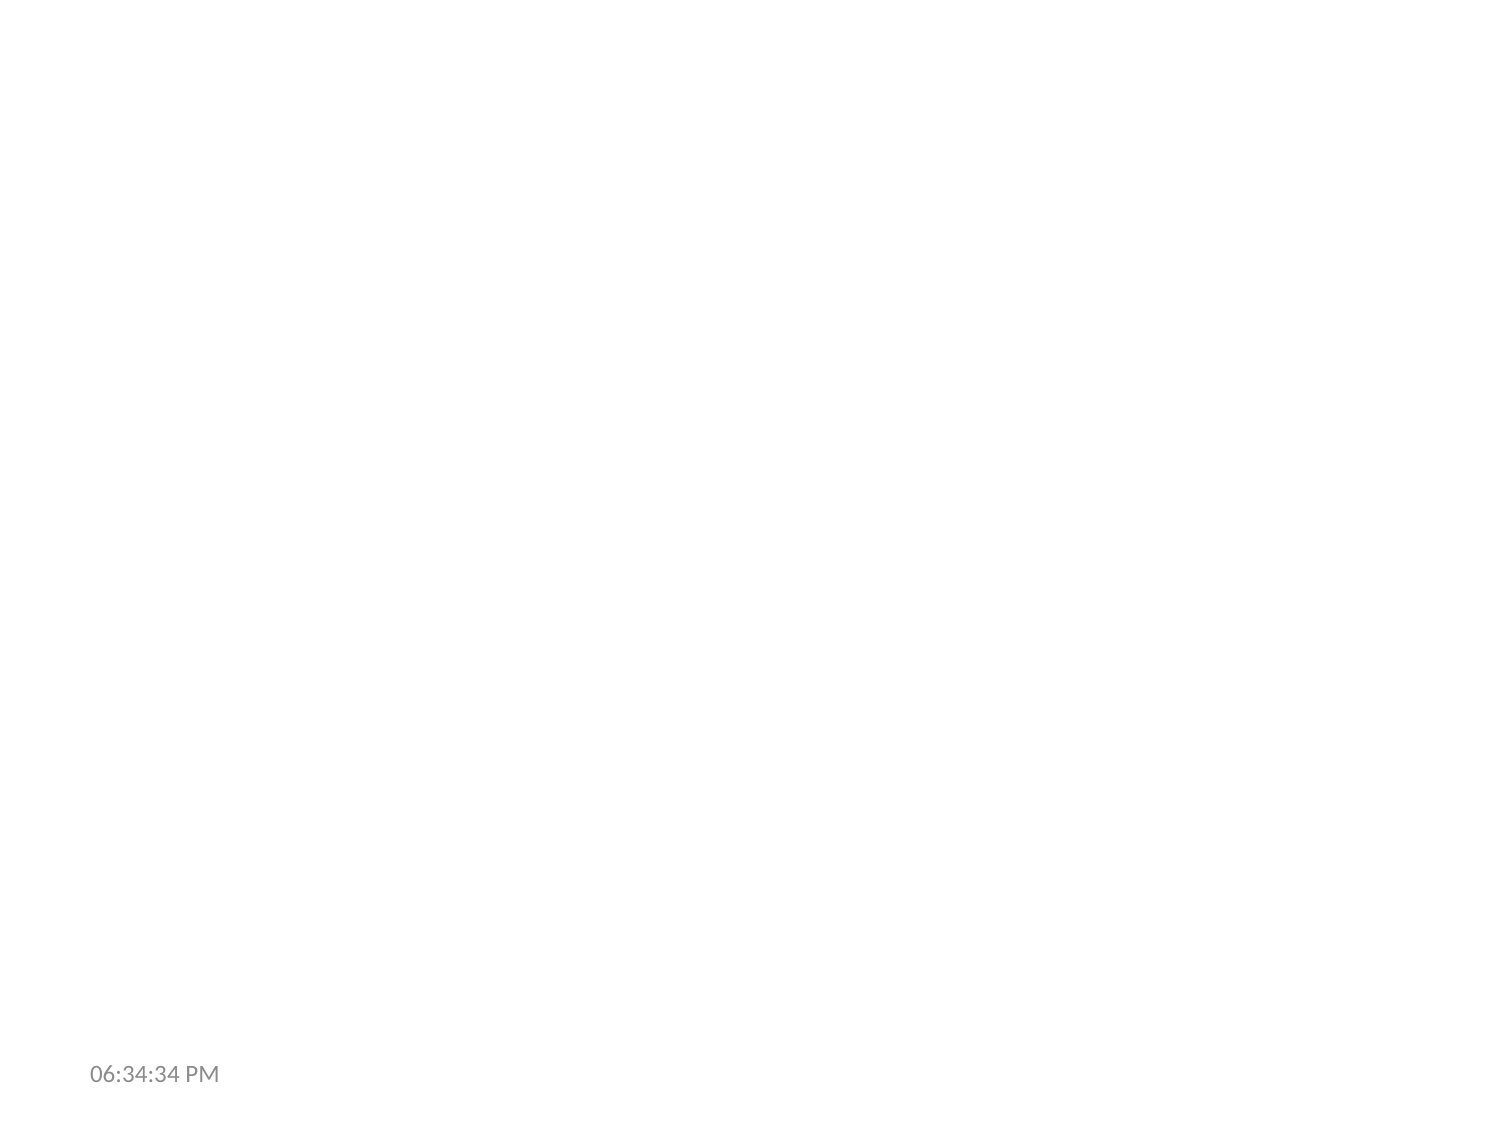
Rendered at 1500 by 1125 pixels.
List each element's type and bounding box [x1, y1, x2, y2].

slide_number [75, 1042, 425, 1103]
